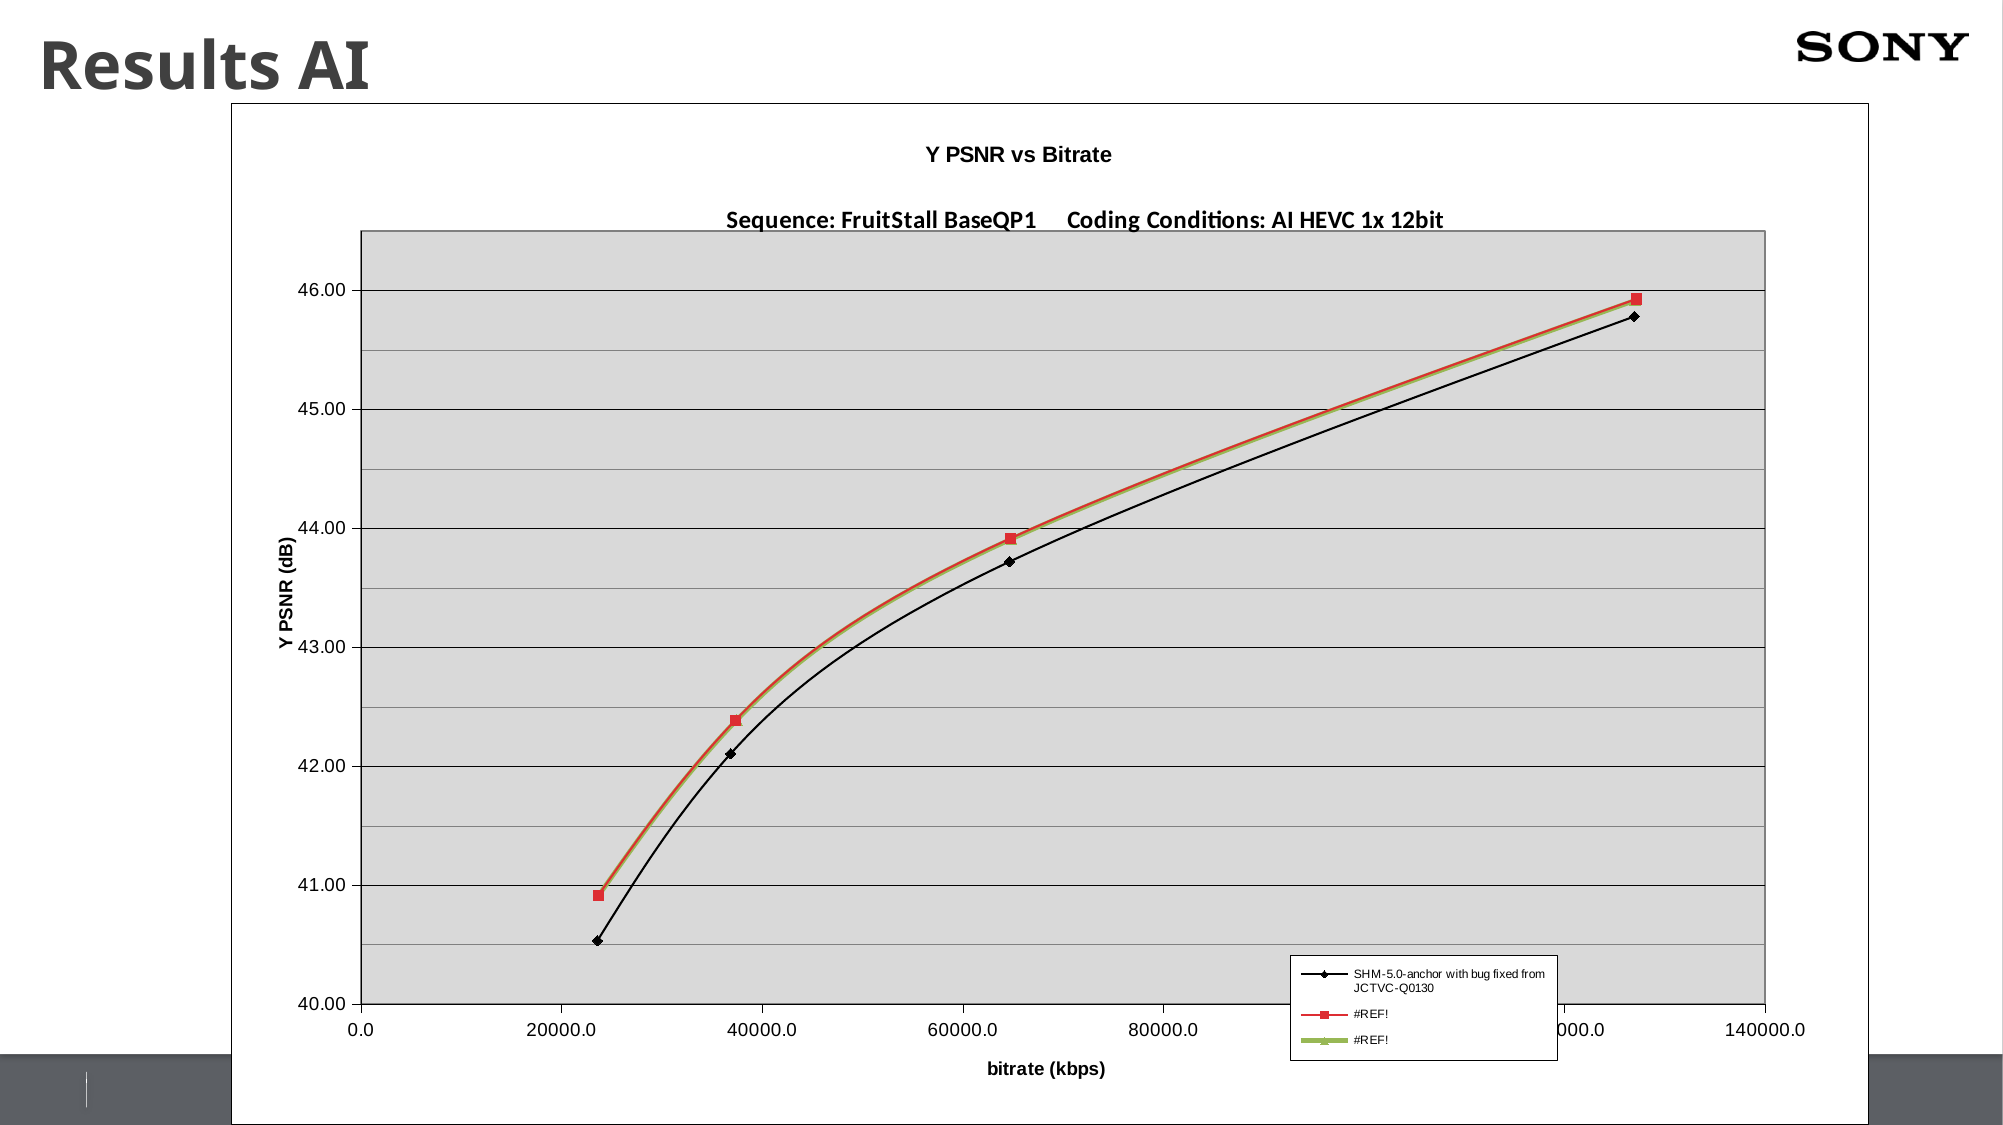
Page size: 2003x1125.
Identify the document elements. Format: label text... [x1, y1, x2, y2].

picture [1797, 31, 1969, 62]
title Results AI [38, 10, 1735, 103]
chart [231, 102, 1869, 1125]
